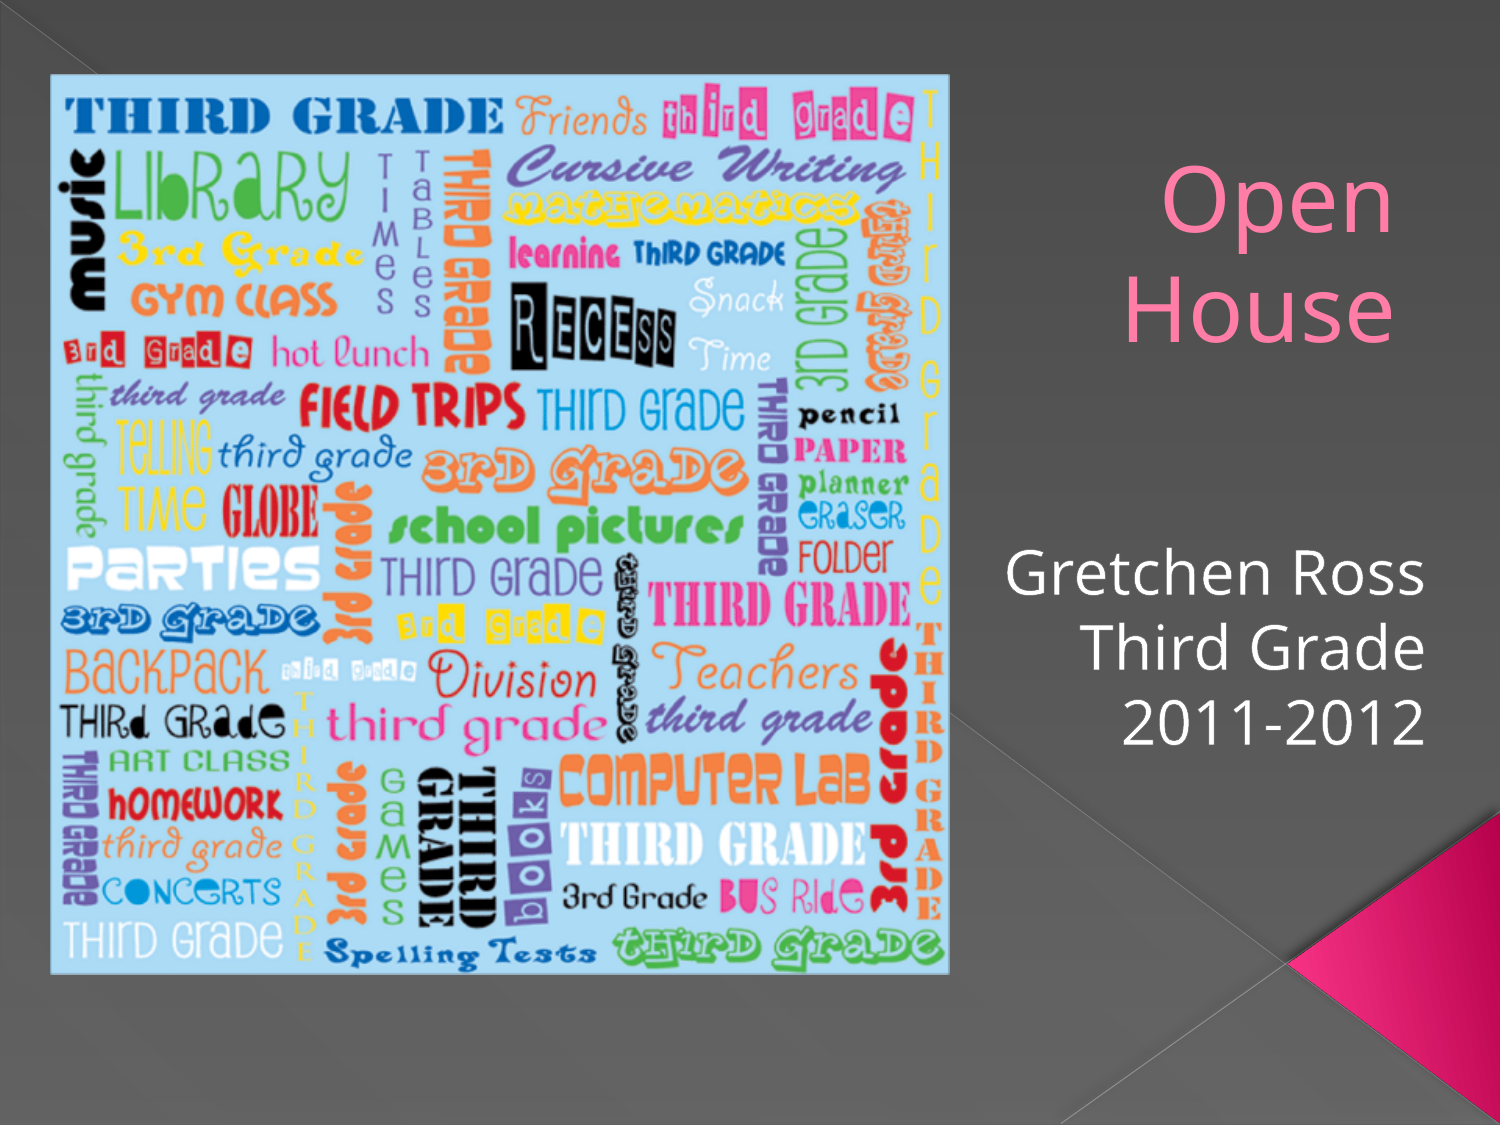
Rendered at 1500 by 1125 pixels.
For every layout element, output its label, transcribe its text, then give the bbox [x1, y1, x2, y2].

picture [49, 74, 951, 976]
subtitle Gretchen Ross Third Grade 2011-2012 [954, 525, 1448, 813]
title Open House [954, 127, 1412, 369]
